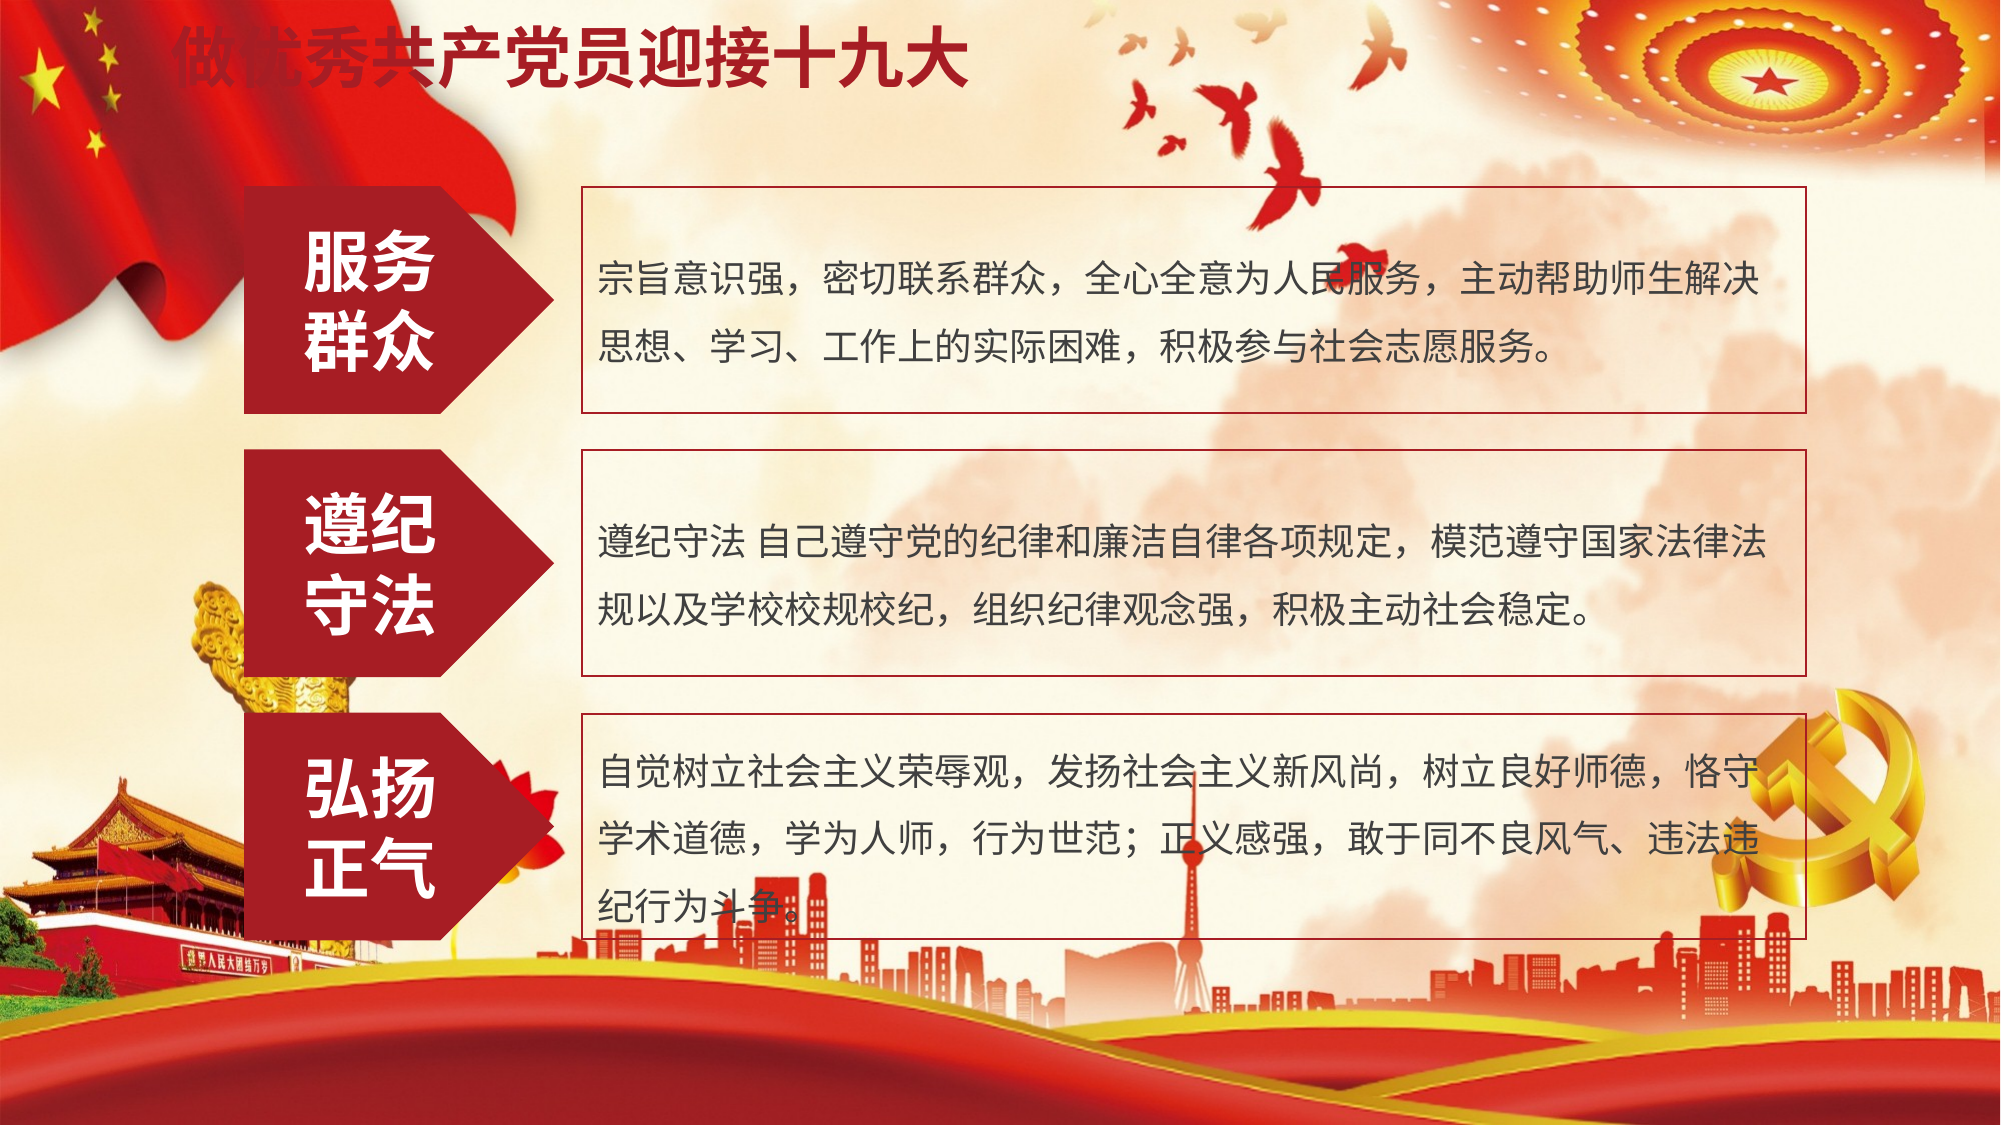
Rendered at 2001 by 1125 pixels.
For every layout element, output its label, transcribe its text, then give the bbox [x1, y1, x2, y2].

text_box 宗旨意识强，密切联系群众，全心全意为人民服务，主动帮助师生解决思想、学习、工作上的实际困难，积极参与社会志愿服务。 [581, 186, 1807, 414]
picture [0, 0, 2001, 1125]
text_box 遵纪 守法 [244, 449, 555, 678]
text_box 遵纪守法 自己遵守党的纪律和廉洁自律各项规定，模范遵守国家法律法规以及学校校规校纪，组织纪律观念强，积极主动社会稳定。 [581, 449, 1807, 677]
text_box 服务 群众 [244, 186, 555, 414]
text_box 弘扬 正气 [244, 712, 555, 941]
text_box 自觉树立社会主义荣辱观，发扬社会主义新风尚，树立良好师德，恪守学术道德，学为人师，行为世范；正义感强，敢于同不良风气、违法违纪行为斗争。 [581, 713, 1807, 940]
title 做优秀共产党员迎接十九大 [155, 10, 1132, 113]
